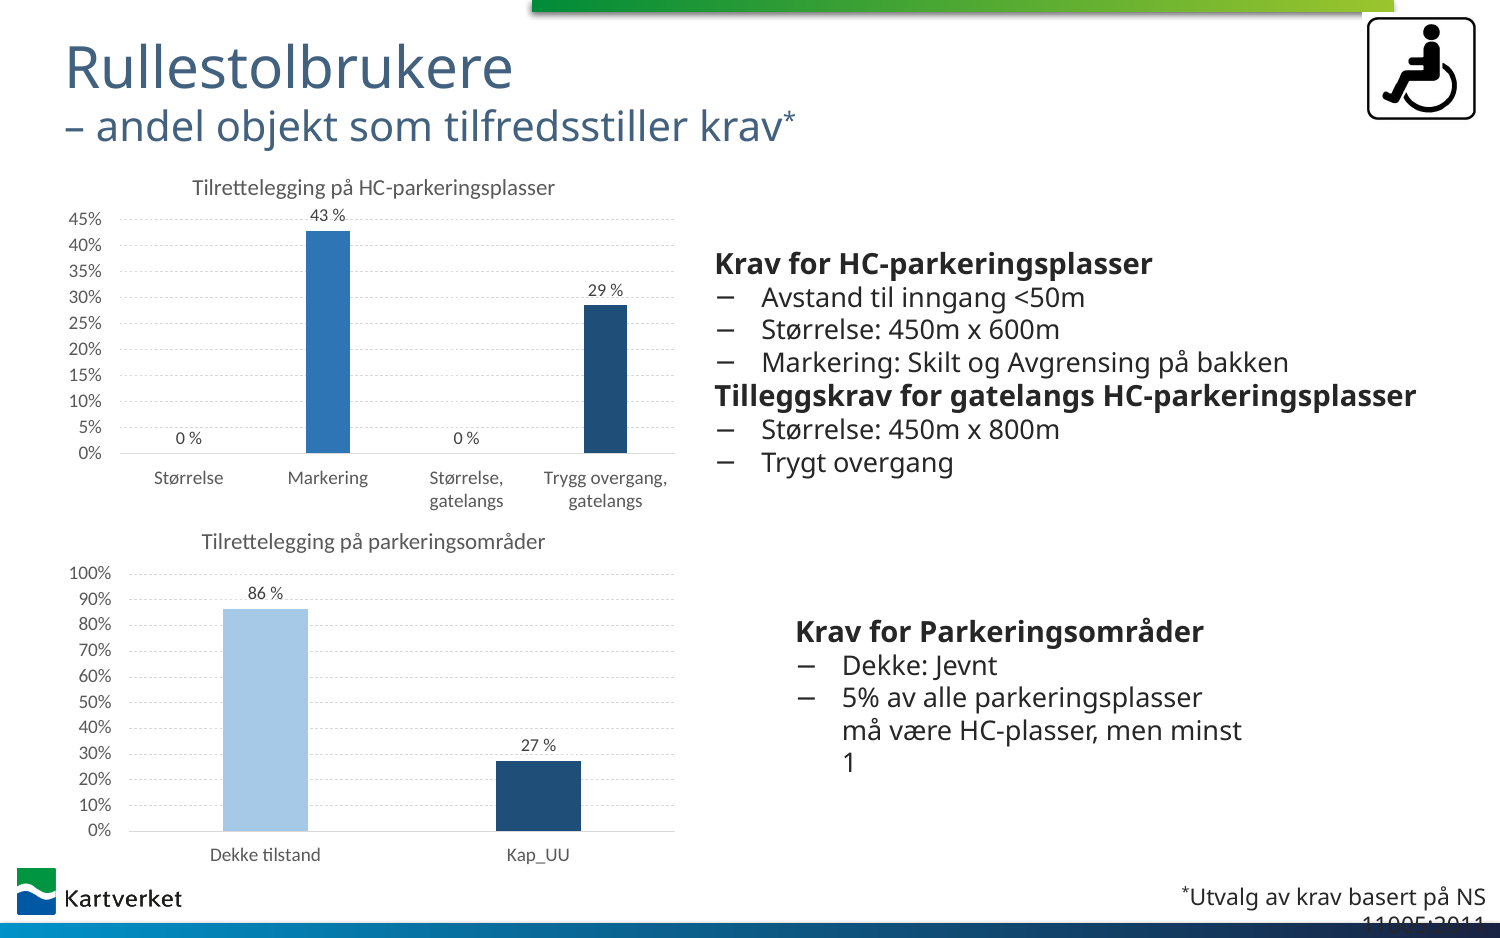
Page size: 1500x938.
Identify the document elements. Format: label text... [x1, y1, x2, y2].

text_box *Utvalg av krav basert på NS 11005:2011 [1068, 873, 1500, 938]
picture [62, 520, 686, 874]
text_box Krav for Parkeringsområder Dekke: Jevnt 5% av alle parkeringsplasser må være HC-plasser, men minst 1 [780, 605, 1261, 786]
picture [1362, 12, 1481, 126]
text_box Rullestolbrukere – andel objekt som tilfredsstiller krav* [49, 25, 1431, 158]
text_box Krav for HC-parkeringsplasser Avstand til inngang <50m Størrelse: 450m x 600m Markering: Skilt og Avgrensing på bakken Tilleggskrav for gatelangs HC-parkeringsplasser Størrelse: 450m x 800m Trygt overgang [699, 237, 1433, 485]
picture [62, 166, 686, 519]
